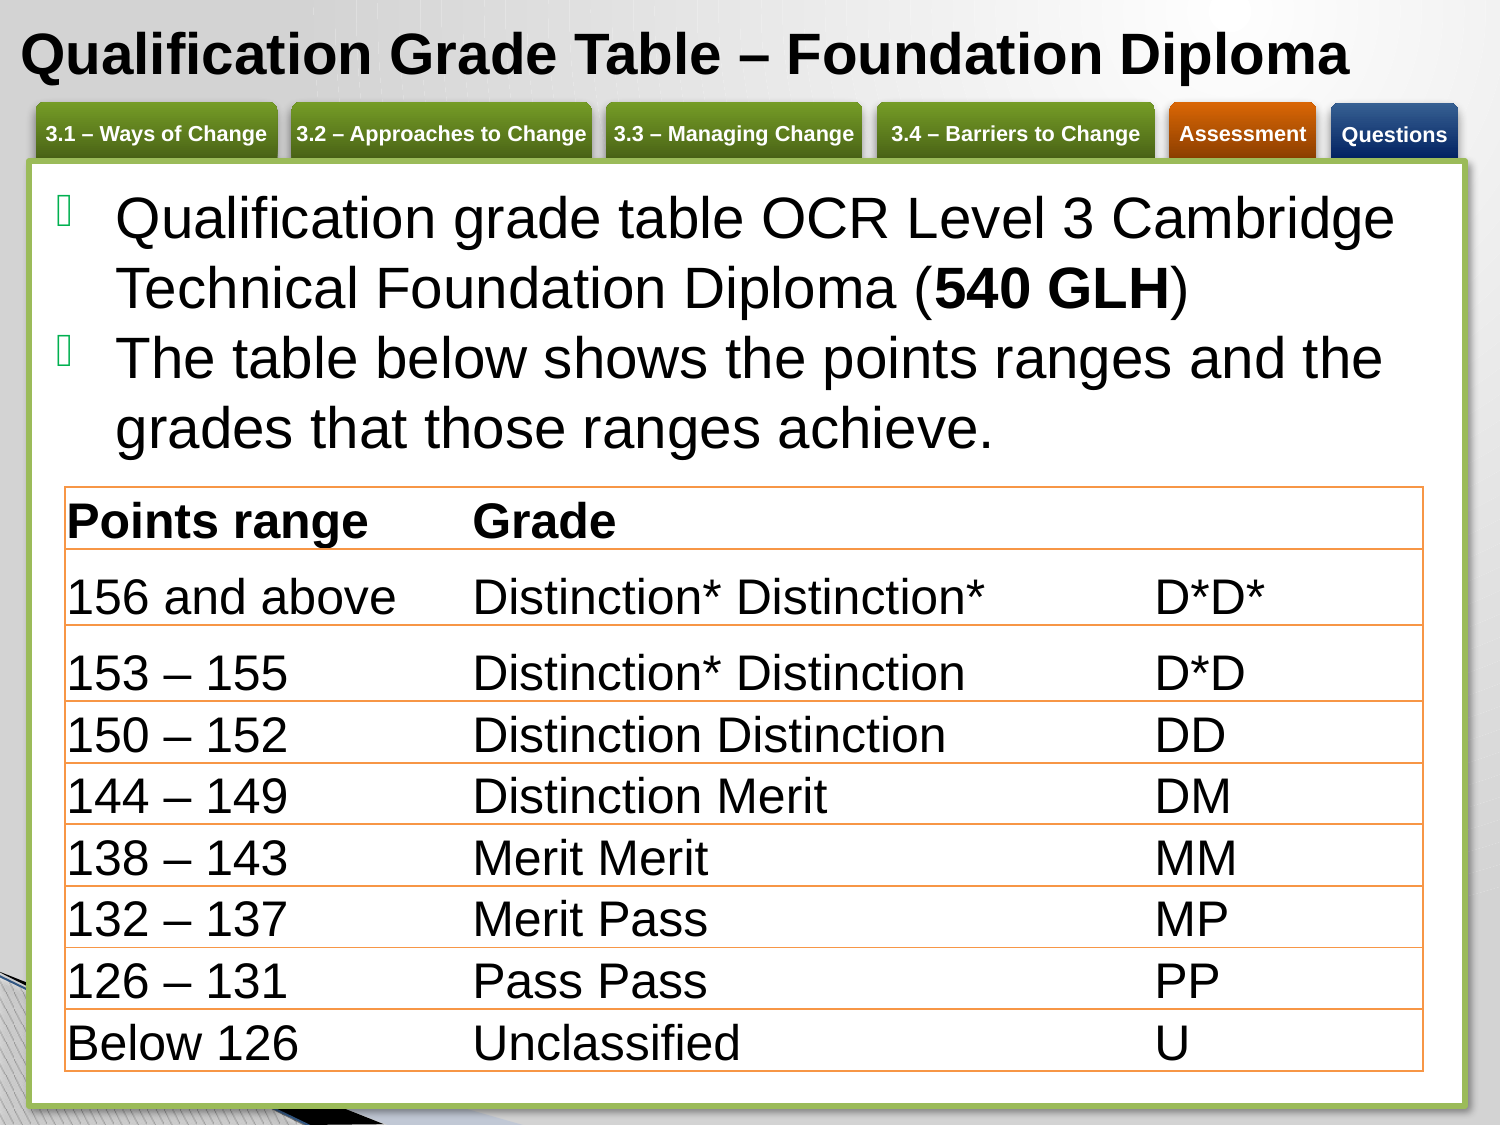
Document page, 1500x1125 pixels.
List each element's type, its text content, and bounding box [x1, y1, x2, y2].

table_cell D*D [1153, 626, 1422, 700]
table_cell 156 and above [66, 550, 471, 624]
table_cell Merit Merit [471, 825, 1153, 885]
table_cell Distinction* Distinction* [471, 550, 1153, 624]
table_cell 153 – 155 [66, 626, 471, 700]
table_cell 126 – 131 [66, 948, 471, 1008]
table_cell Pass Pass [471, 948, 1153, 1008]
table_cell 138 – 143 [66, 825, 471, 885]
text_box e [551, 0, 603, 5]
table_header [1153, 488, 1422, 548]
table_cell MP [1153, 887, 1422, 947]
table_cell Below 126 [66, 1010, 471, 1070]
text_box Qualification grade table OCR Level 3 Cambridge Technical Foundation Diploma (540 GLH) The table below shows the points ranges and the grades that those ranges achieve. [41, 172, 1447, 468]
table_header Points range [66, 488, 471, 548]
title Qualification Grade Table – Foundation Diploma [5, 0, 1447, 102]
table_cell Unclassified [471, 1010, 1153, 1070]
table_cell Distinction Merit [471, 764, 1153, 823]
table_header Grade [471, 488, 1153, 548]
table_cell 132 – 137 [66, 887, 471, 947]
table_cell Distinction Distinction [471, 702, 1153, 762]
table_cell D*D* [1153, 550, 1422, 624]
table_cell DM [1153, 764, 1422, 823]
table_cell Merit Pass [471, 887, 1153, 947]
table_cell Distinction* Distinction [471, 626, 1153, 700]
table_cell 150 – 152 [66, 702, 471, 762]
picture [281, 1114, 303, 1125]
table_cell PP [1153, 948, 1422, 1008]
table_cell 144 – 149 [66, 764, 471, 823]
table_cell MM [1153, 825, 1422, 885]
table_cell DD [1153, 702, 1422, 762]
table_cell U [1153, 1010, 1422, 1070]
